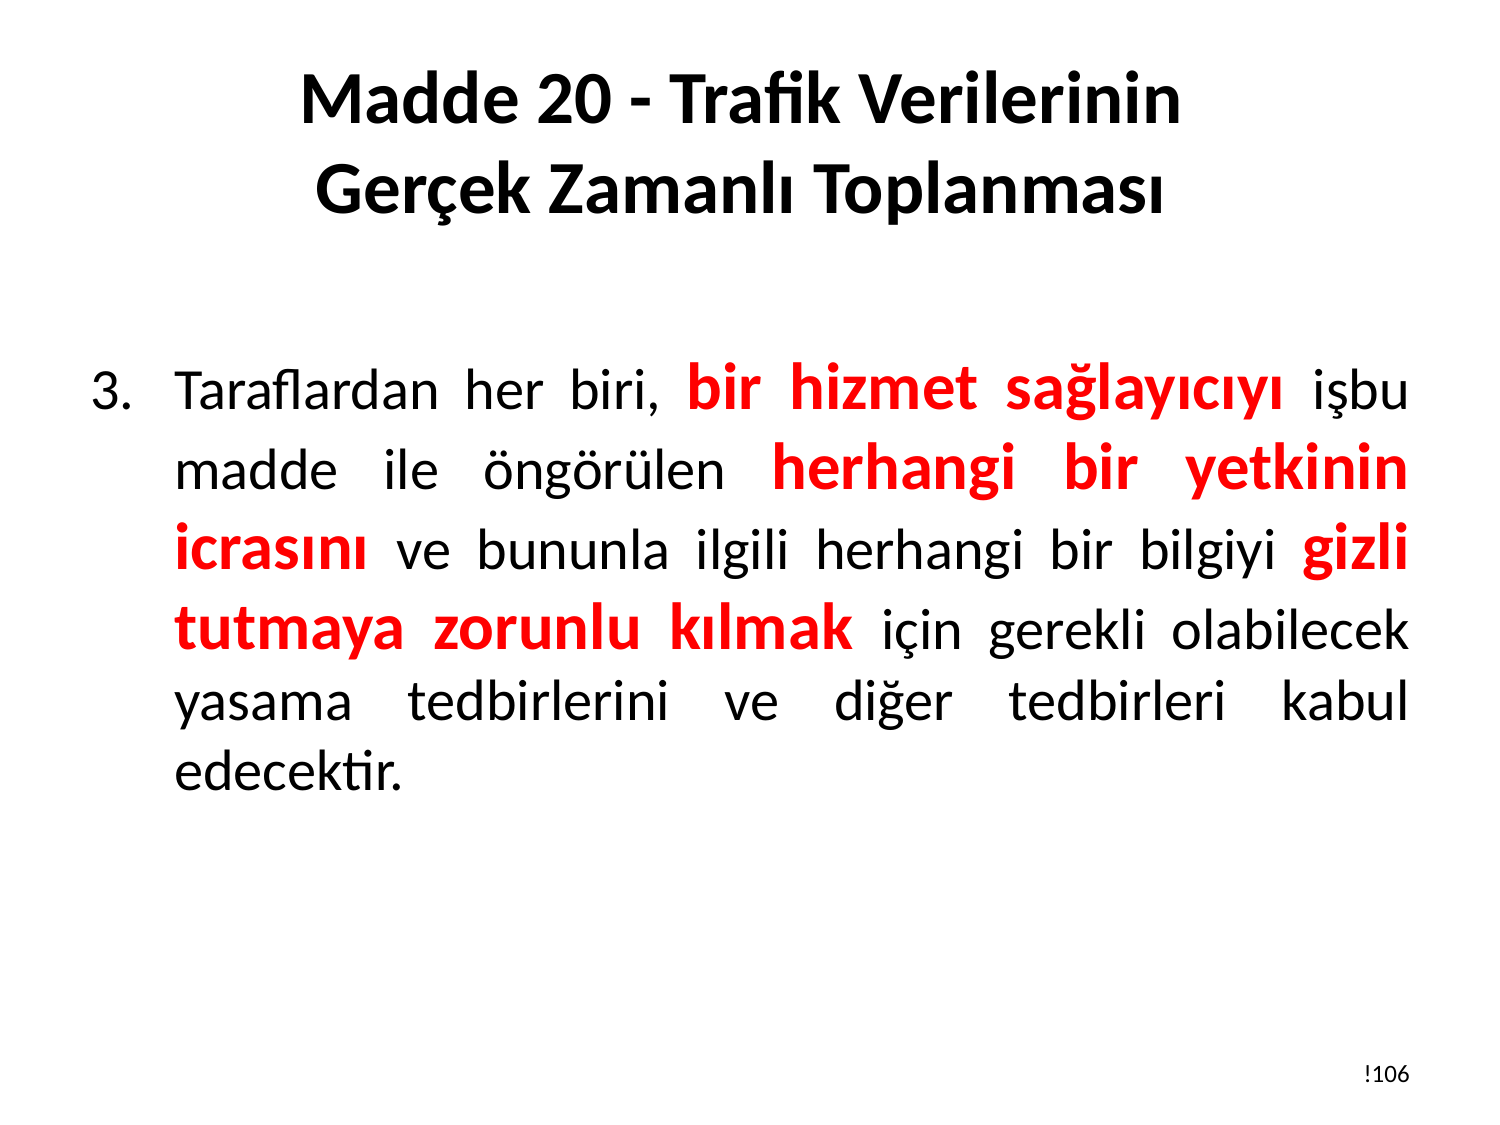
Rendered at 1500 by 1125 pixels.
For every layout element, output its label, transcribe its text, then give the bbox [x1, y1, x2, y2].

list Taraflardan her biri, bir hizmet sağlayıcıyı işbu madde ile öngörülen herhangi bir yetkinin icrasını ve bununla ilgili herhangi bir bilgiyi gizli tutmaya zorunlu kılmak için gerekli olabilecek yasama tedbirlerini ve diğer tedbirleri kabul edecektir. [74, 334, 1426, 1006]
slide_number !106 [1074, 1042, 1425, 1103]
title Madde 20 - Trafik Verilerinin Gerçek Zamanlı Toplanması [74, 44, 1426, 233]
